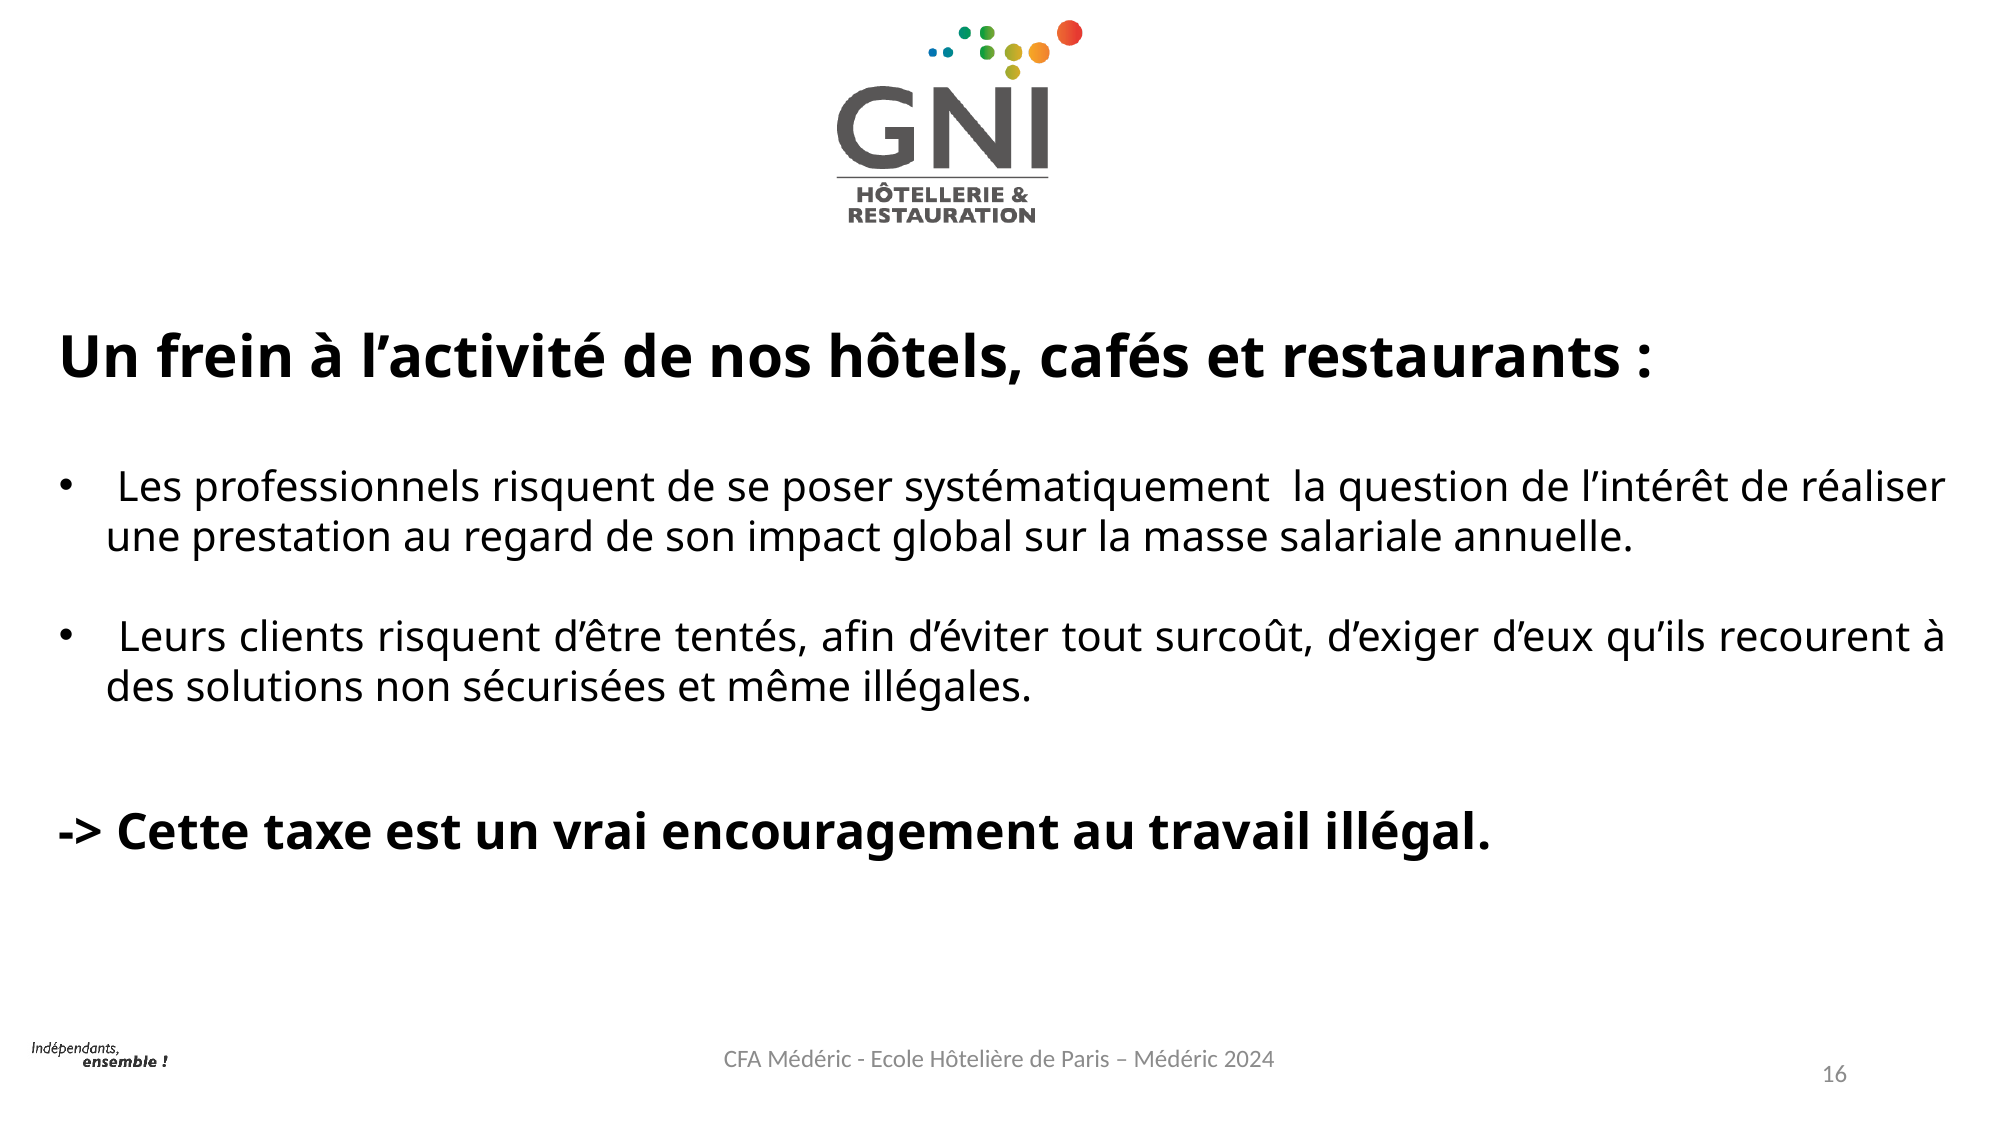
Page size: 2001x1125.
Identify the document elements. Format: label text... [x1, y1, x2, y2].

slide_number 16 [1412, 1042, 1863, 1103]
picture [808, 0, 1106, 253]
footer CFA Médéric - Ecole Hôtelière de Paris – Médéric 2024 [662, 1042, 1338, 1103]
picture [0, 987, 195, 1125]
text_box Un frein à l’activité de nos hôtels, cafés et restaurants : Les professionnels risquent de se poser systématiquement la question de l’intérêt de réaliser une prestation au regard de son impact global sur la masse salariale annuelle. Leurs clients risquent d’être tentés, afin d’éviter tout surcoût, d’exiger d’eux qu’ils recourent à des solutions non sécurisées et même illégales. -> Cette taxe est un vrai encouragement au travail illégal. [43, 312, 1963, 942]
